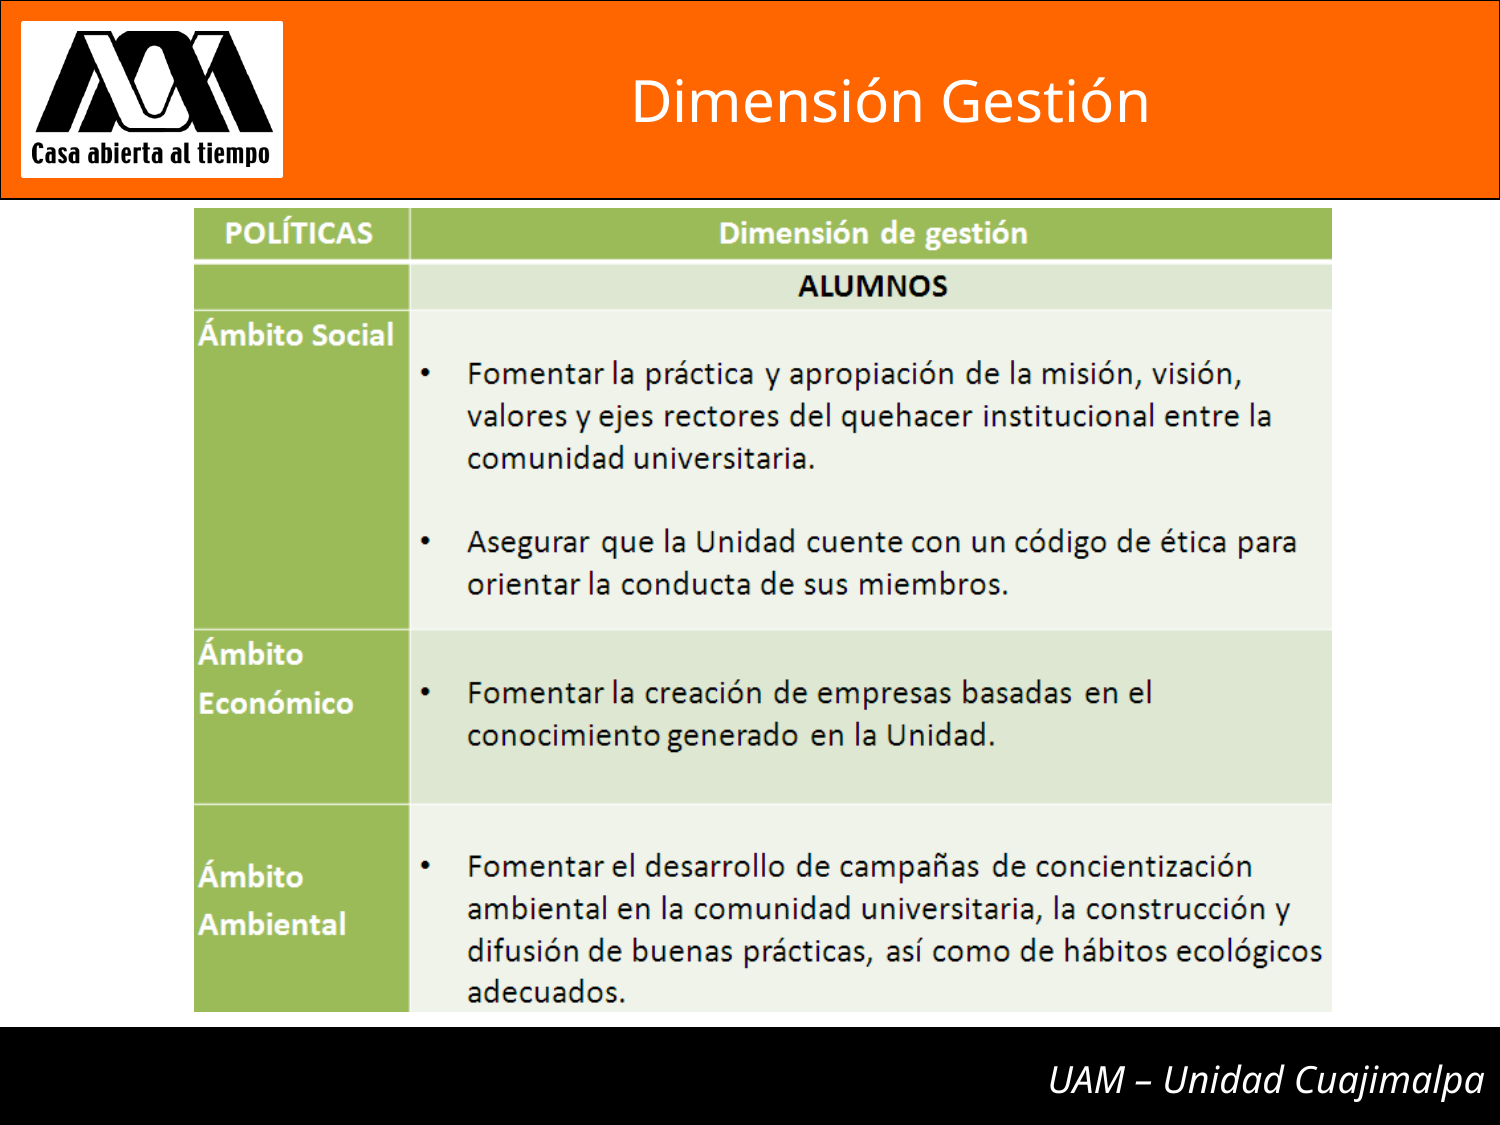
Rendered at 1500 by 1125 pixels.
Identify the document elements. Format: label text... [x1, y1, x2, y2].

title Dimensión Gestión [280, 0, 1500, 200]
picture [32, 31, 273, 167]
picture [194, 207, 1332, 1012]
